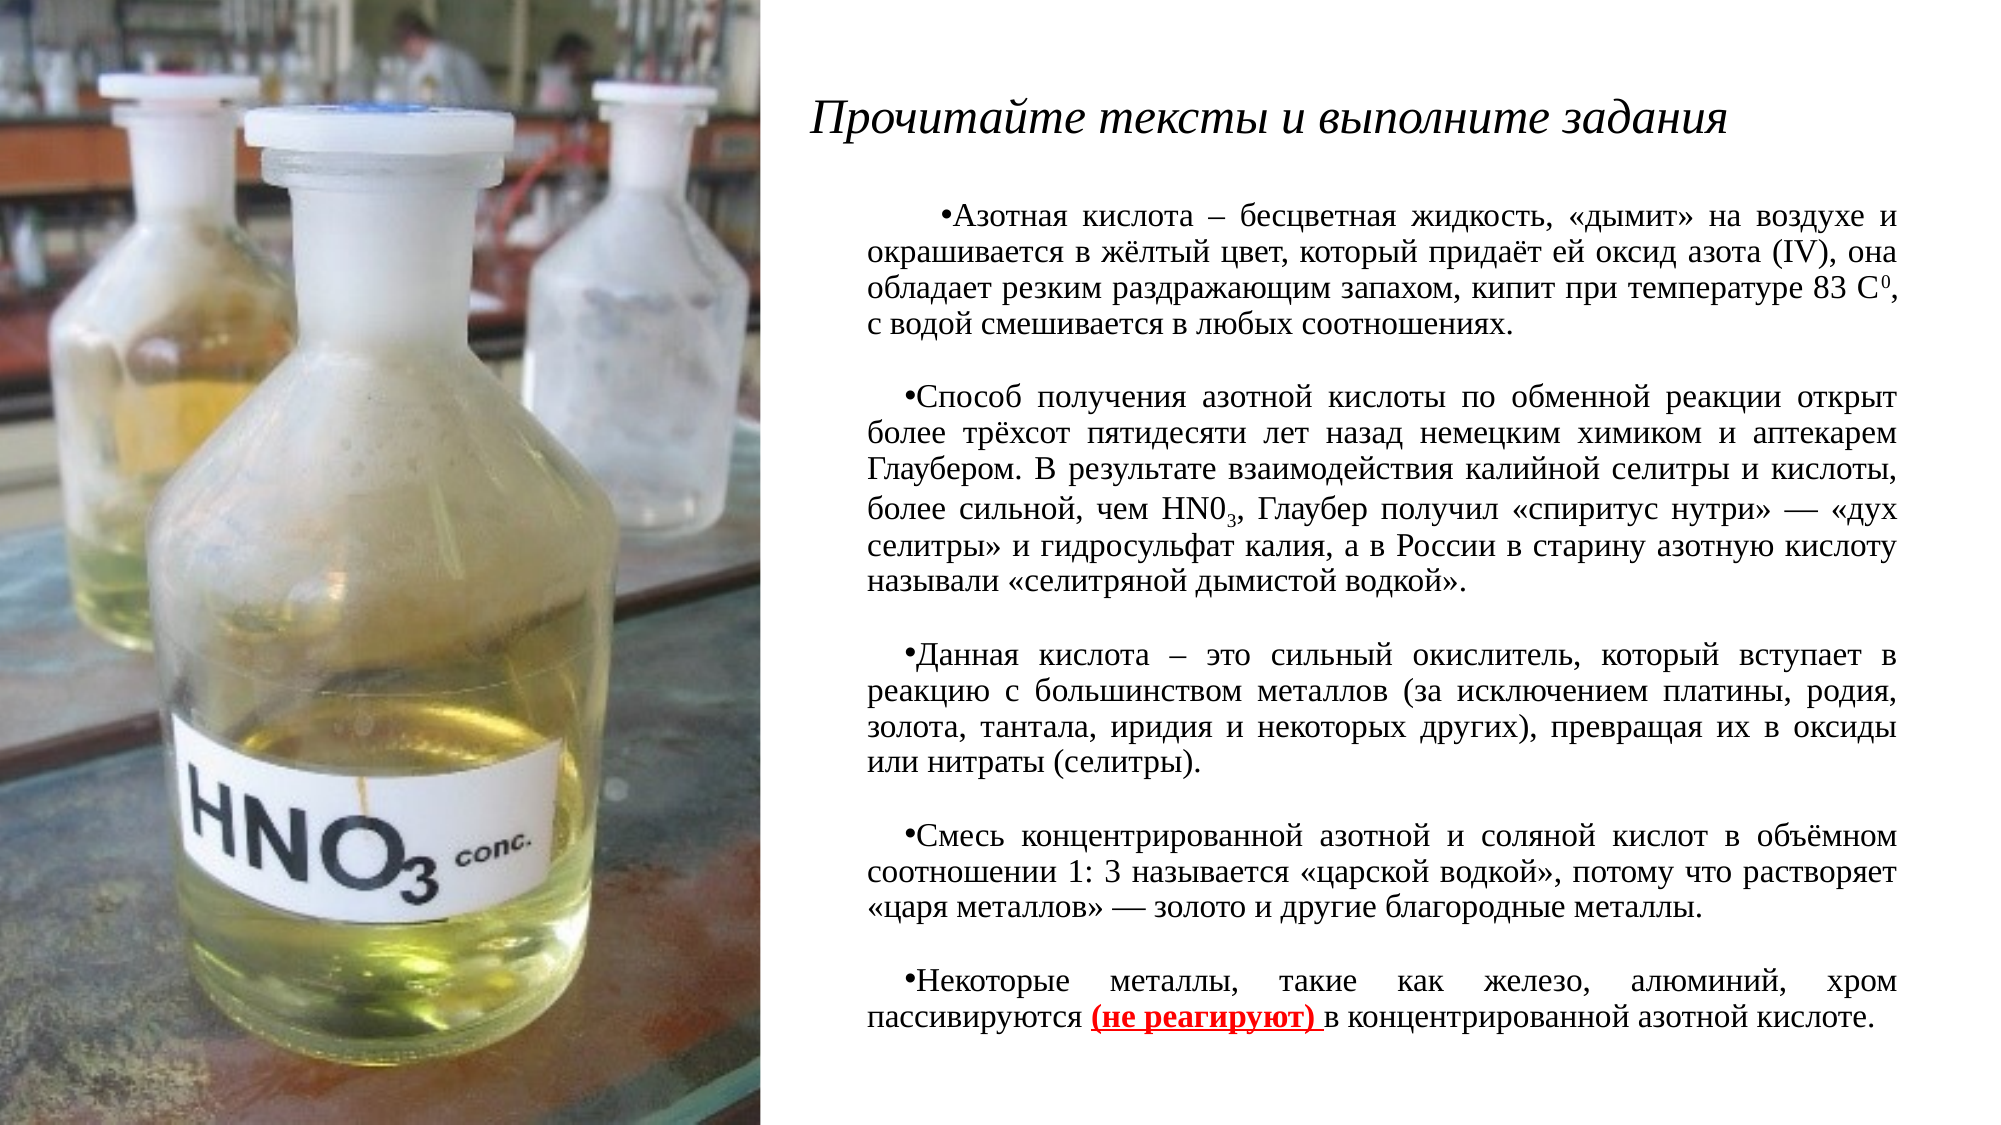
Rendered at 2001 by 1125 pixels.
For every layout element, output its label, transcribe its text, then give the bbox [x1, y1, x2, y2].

title Прочитайте тексты и выполните задания [795, 82, 1914, 212]
list Азотная кислота – бесцветная жидкость, «дымит» на воздухе и окрашивается в жёлтый цвет, который придаёт ей оксид азота (IV), она обладает резким раздражающим запахом, кипит при температуре 83 C0, с водой смешивается в любых соотношениях. Способ получения азотной кислоты по обменной реакции открыт более трёхсот пятидесяти лет назад немецким химиком и аптекарем Глаубером. В результате взаимодействия калийной селитры и кислоты, более сильной, чем HN03, Глаубер получил «спиритус нутри» ― «дух селитры» и гидросульфат калия, а в России в старину азотную кислоту называли «селитряной дымистой водкой». Данная кислота – это сильный окислитель, который вступает в реакцию с большинством металлов (за исключением платины, родия, золота, тантала, иридия и некоторых других), превращая их в оксиды или нитраты (селитры). Смесь концентрированной азотной и соляной кислот в объёмном соотношении 1: 3 называется «царской водкой», потому что растворяет «царя металлов» ― золото и другие благородные металлы. Некоторые металлы, такие как железо, алюминий, хром пассивируются (не реагируют) в концентрированной азотной кислоте. [814, 190, 1914, 1068]
picture [0, 0, 761, 1125]
